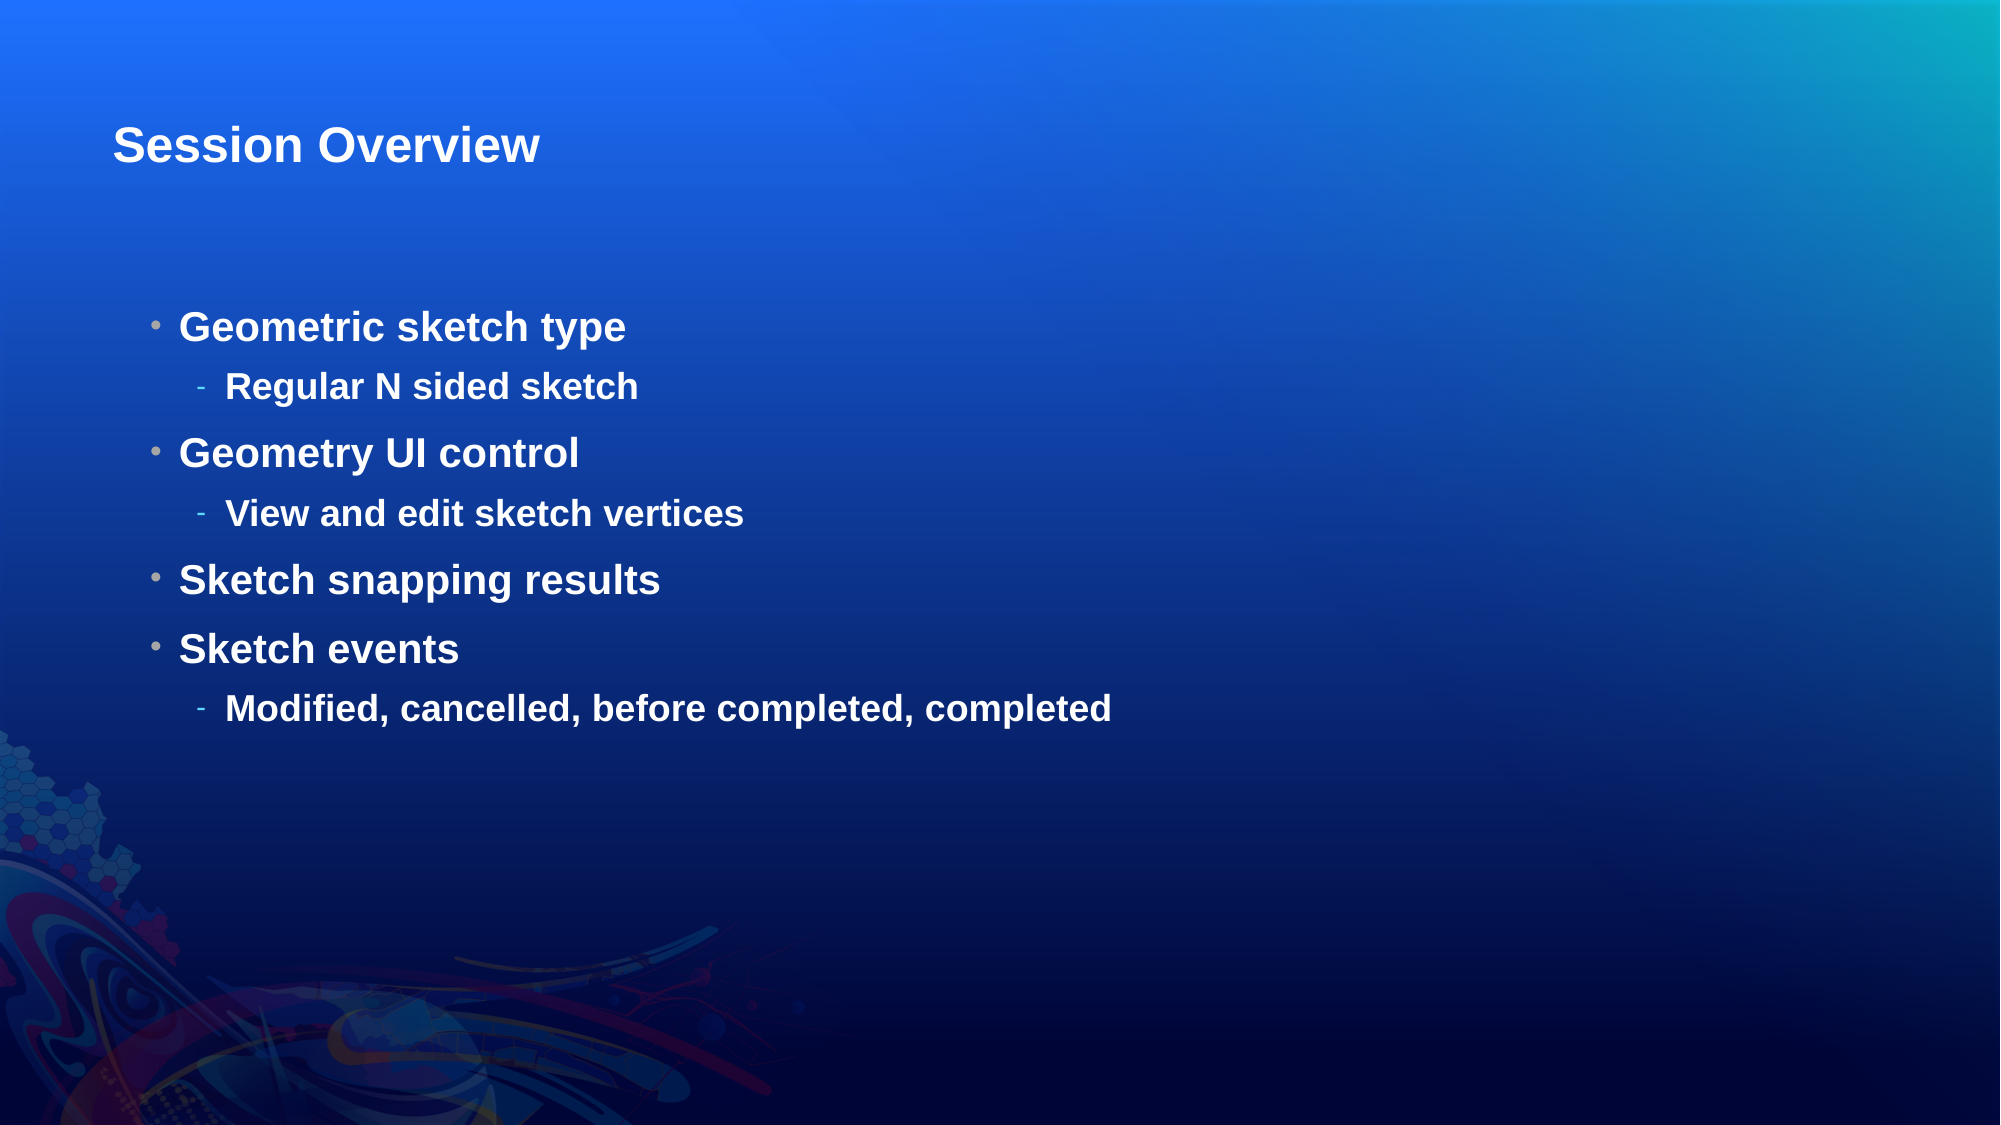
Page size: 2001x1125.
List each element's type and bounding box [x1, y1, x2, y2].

text_box [0, 0, 2000, 1125]
